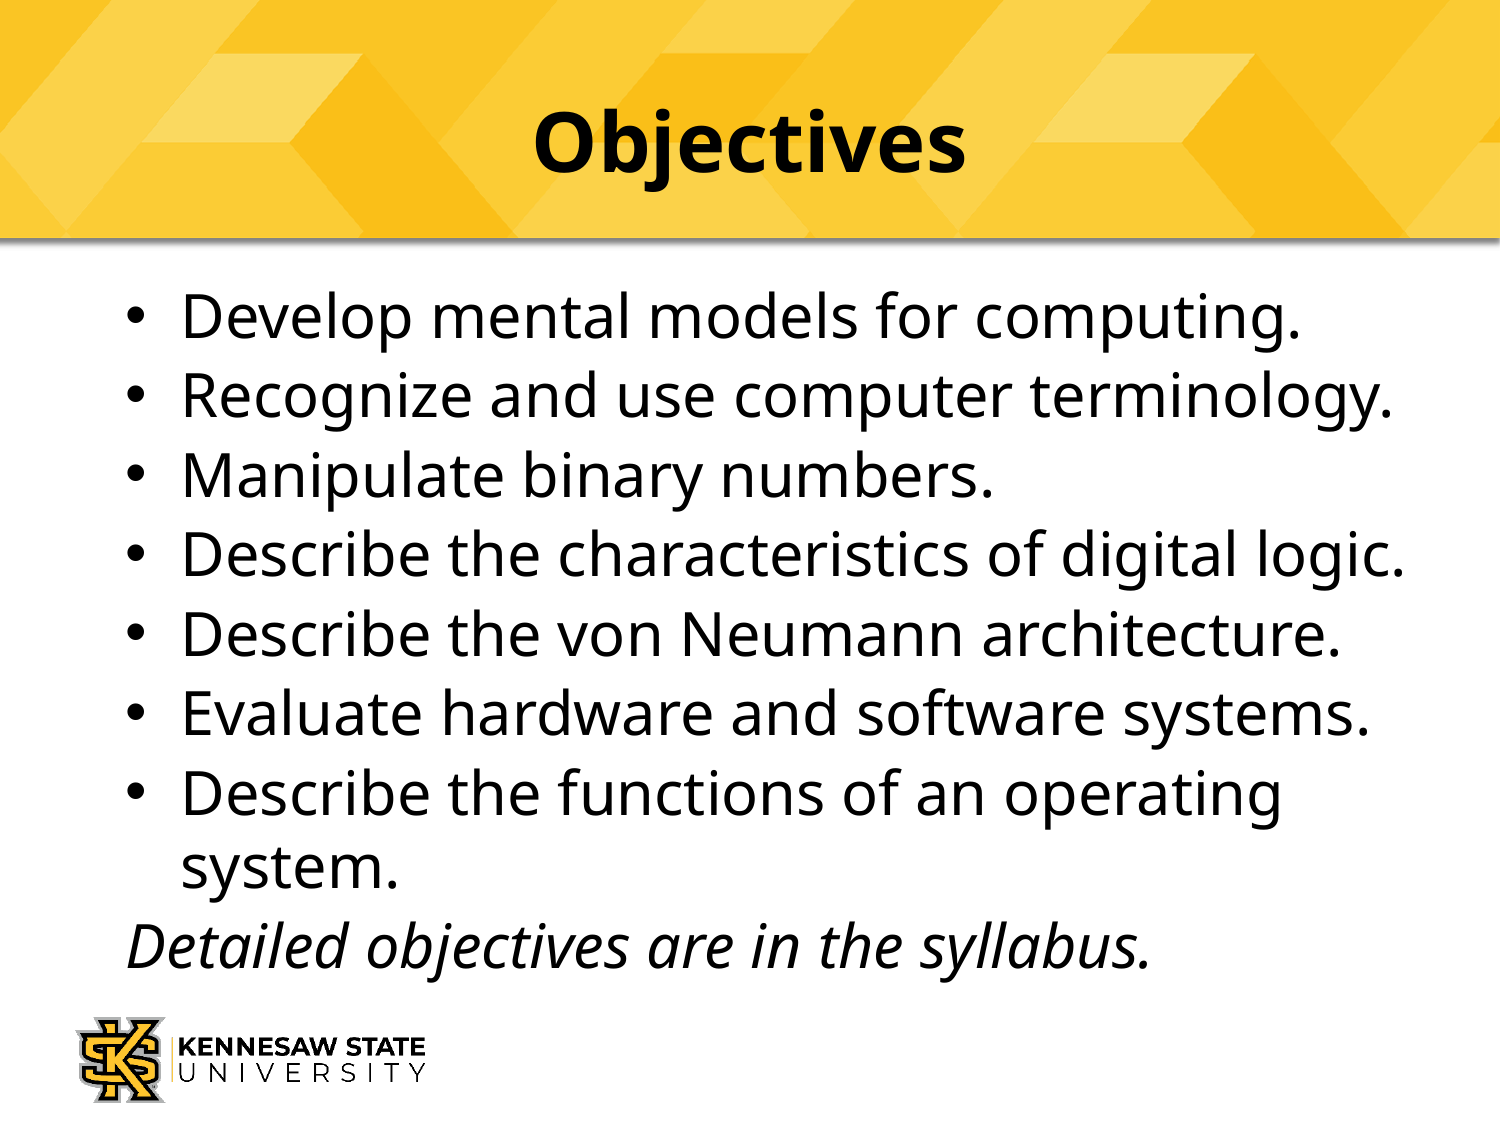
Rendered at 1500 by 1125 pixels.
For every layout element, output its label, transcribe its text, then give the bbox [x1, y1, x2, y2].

list Develop mental models for computing. Recognize and use computer terminology. Manipulate binary numbers. Describe the characteristics of digital logic. Describe the von Neumann architecture. Evaluate hardware and software systems. Describe the functions of an operating system. Detailed objectives are in the syllabus. [110, 269, 1425, 1041]
picture [75, 1017, 425, 1103]
picture [0, 0, 1500, 251]
title Objectives [75, 45, 1425, 233]
